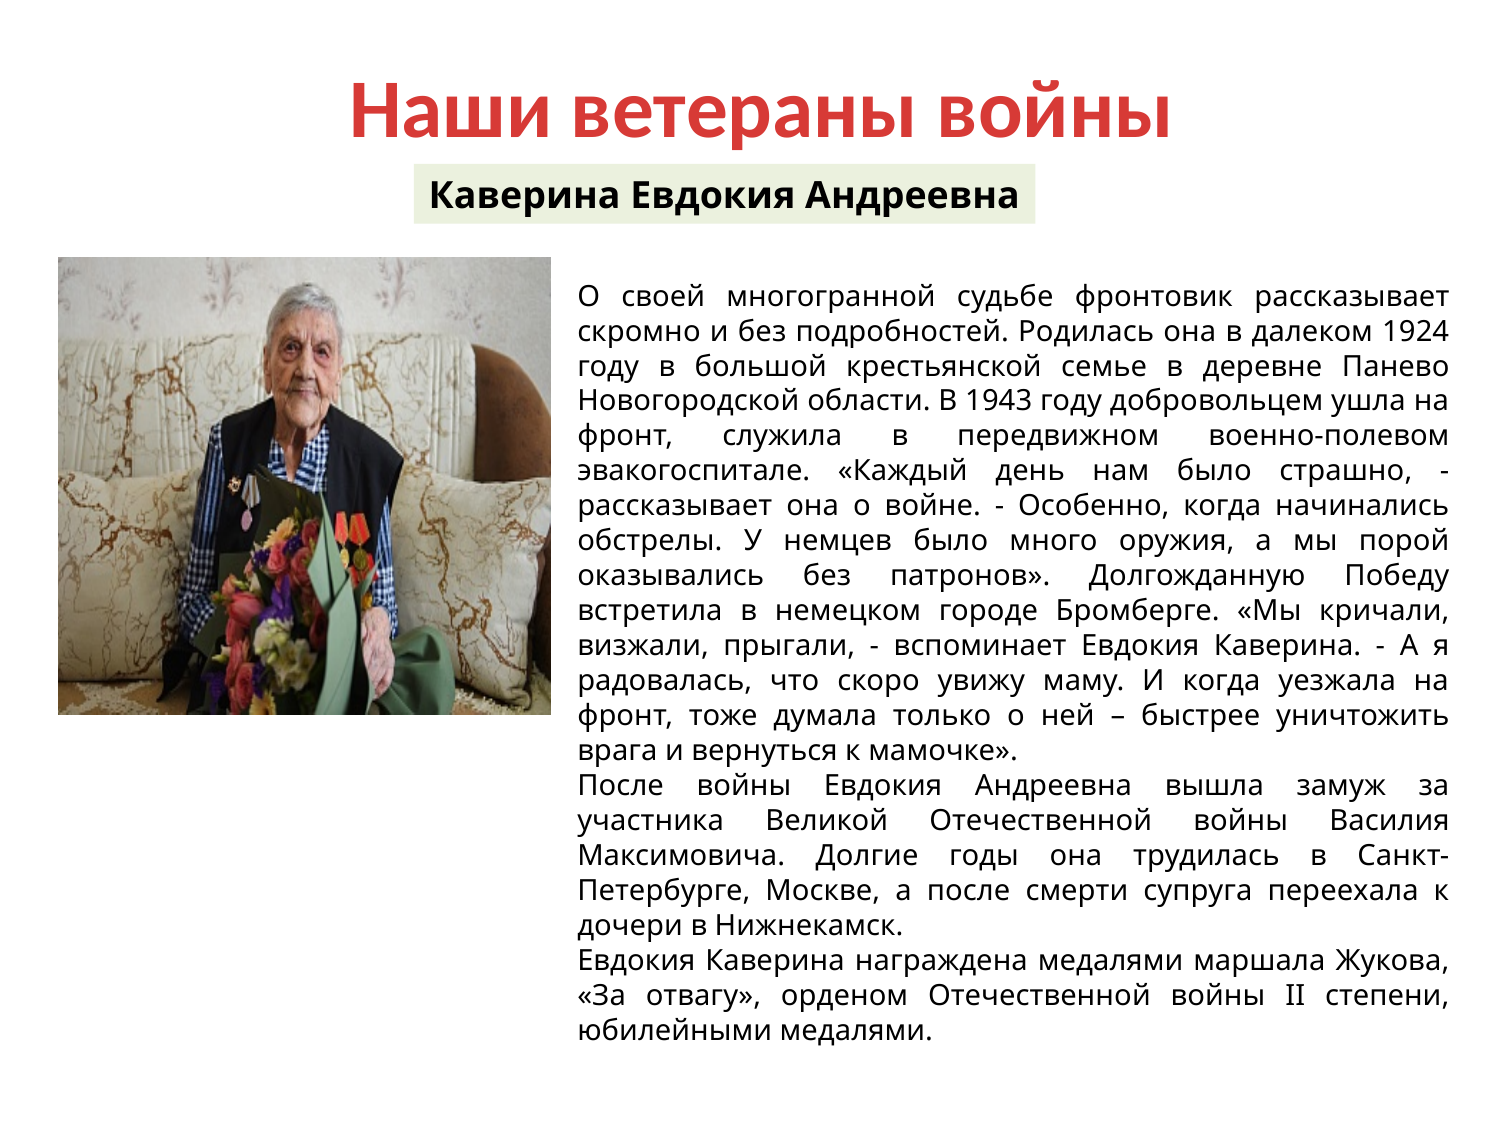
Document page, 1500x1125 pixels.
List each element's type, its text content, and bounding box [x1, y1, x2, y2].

text_box Каверина Евдокия Андреевна [413, 163, 1036, 224]
text_box Наши ветераны войны [152, 46, 1372, 162]
text_box О своей многогранной судьбе фронтовик рассказывает скромно и без подробностей. Родилась она в далеком 1924 году в большой крестьянской семье в деревне Панево Новогородской области. В 1943 году добровольцем ушла на фронт, служила в передвижном военно-полевом эвакогоспитале. «Каждый день нам было страшно, - рассказывает она о войне. - Особенно, когда начинались обстрелы. У немцев было много оружия, а мы порой оказывались без патронов». Долгожданную Победу встретила в немецком городе Бромберге. «Мы кричали, визжали, прыгали, - вспоминает Евдокия Каверина. - А я радовалась, что скоро увижу маму. И когда уезжала на фронт, тоже думала только о ней – быстрее уничтожить врага и вернуться к мамочке». После войны Евдокия Андреевна вышла замуж за участника Великой Отечественной войны Василия Максимовича. Долгие годы она трудилась в Санкт-Петербурге, Москве, а после смерти супруга переехала к дочери в Нижнекамск. Евдокия Каверина награждена медалями маршала Жукова, «За отвагу», орденом Отечественной войны II степени, юбилейными медалями. [562, 269, 1465, 1125]
picture [58, 257, 551, 716]
